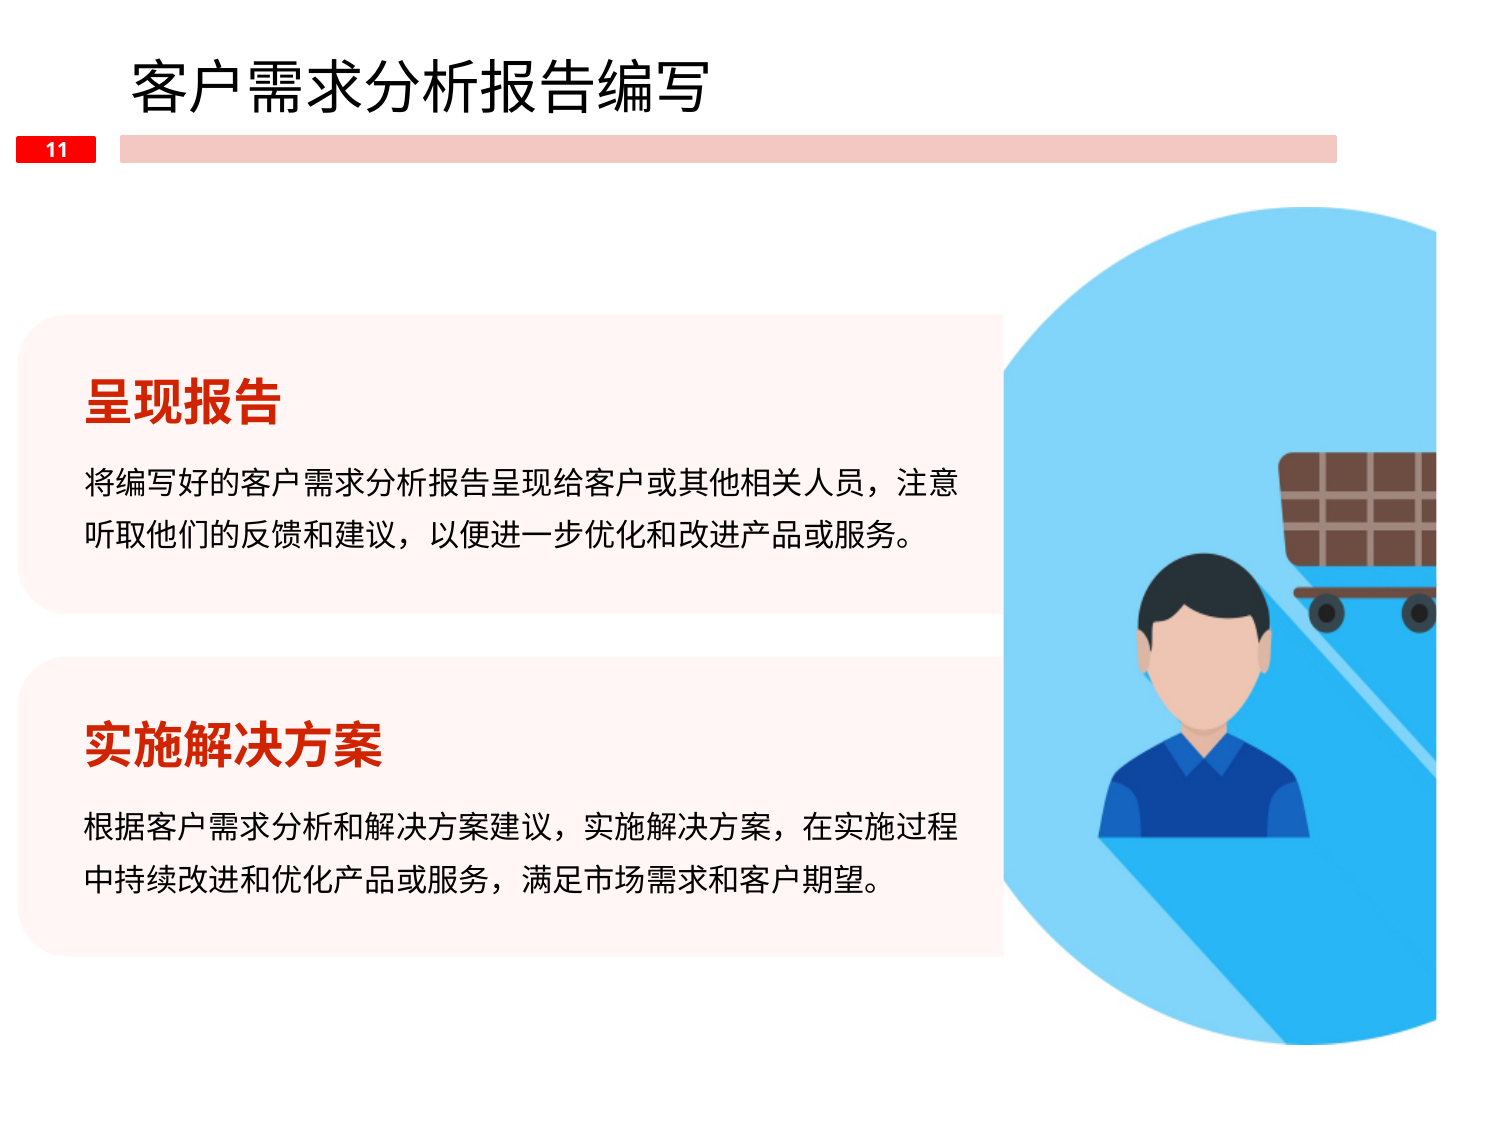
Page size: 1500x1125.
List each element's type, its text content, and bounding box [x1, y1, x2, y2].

text_box 实施解决方案 [63, 685, 998, 791]
text_box [17, 656, 998, 957]
text_box [17, 129, 97, 189]
text_box 将编写好的客户需求分析报告呈现给客户或其他相关人员，注意听取他们的反馈和建议，以便进一步优化和改进产品或服务。 [64, 427, 975, 584]
text_box 根据客户需求分析和解决方案建议，实施解决方案，在实施过程中持续改进和优化产品或服务，满足市场需求和客户期望。 [63, 772, 996, 926]
text_box 呈现报告 [63, 342, 998, 447]
text_box 客户需求分析报告编写 [115, 42, 728, 128]
text_box [17, 314, 998, 615]
picture [1003, 206, 1437, 1046]
